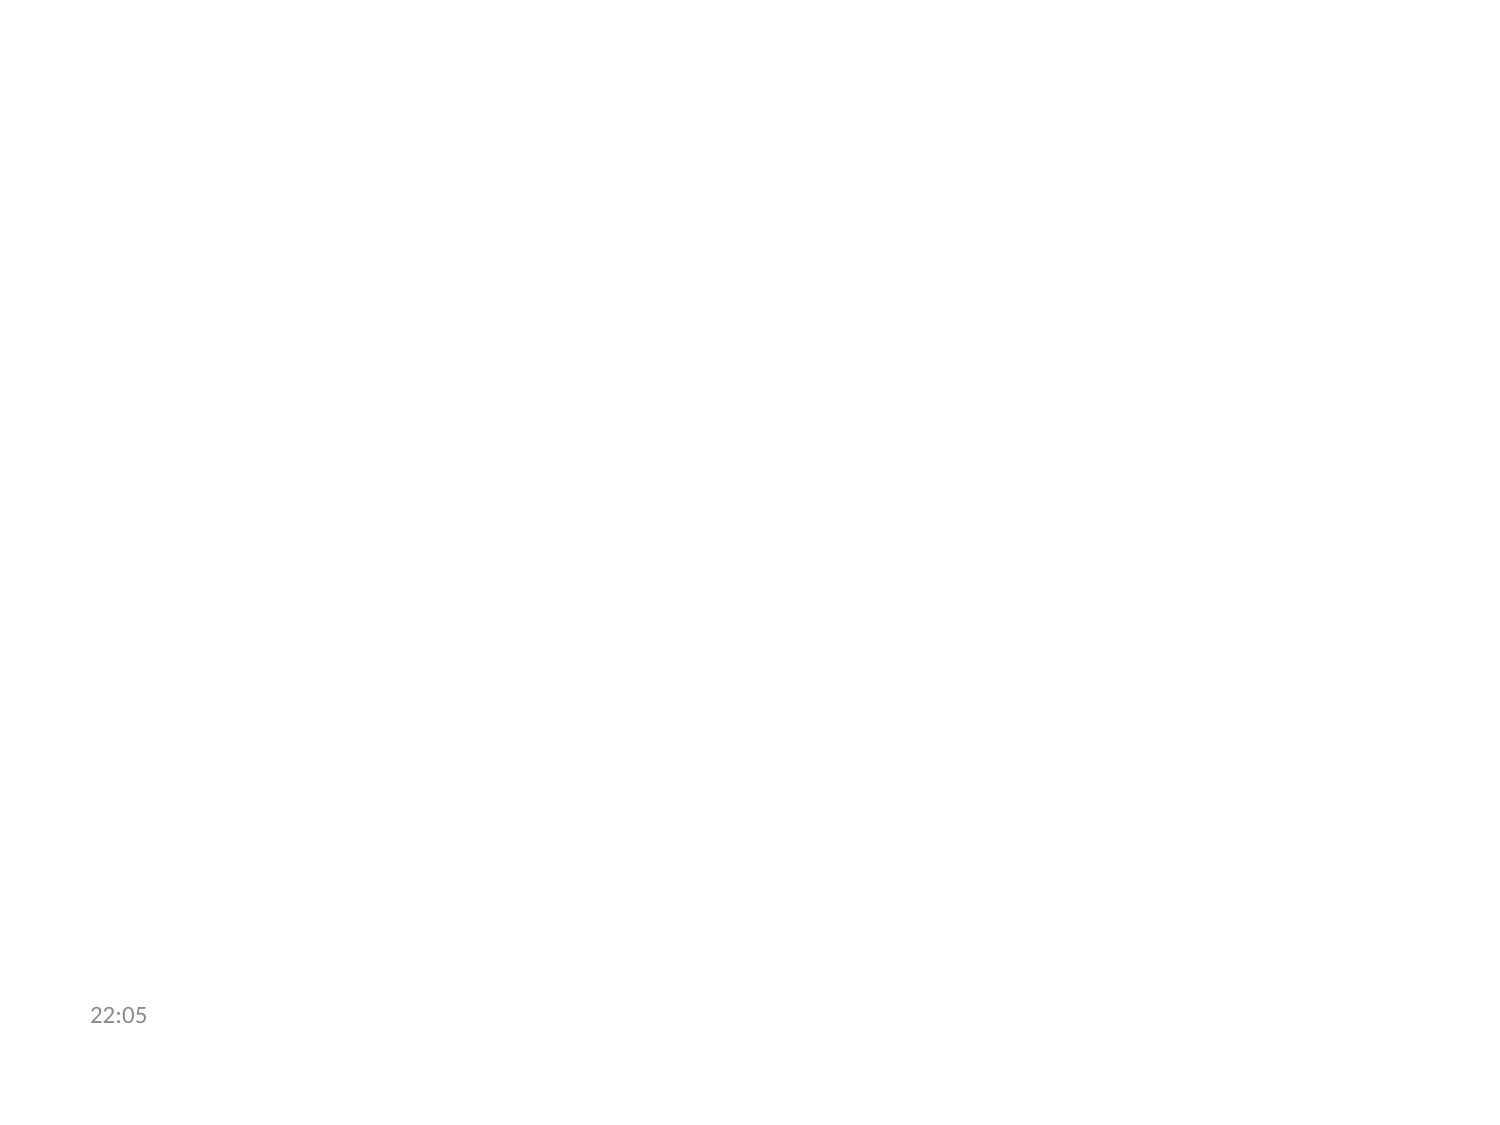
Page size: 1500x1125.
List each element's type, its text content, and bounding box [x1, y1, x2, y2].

text_box 15:35 [75, 983, 425, 1044]
